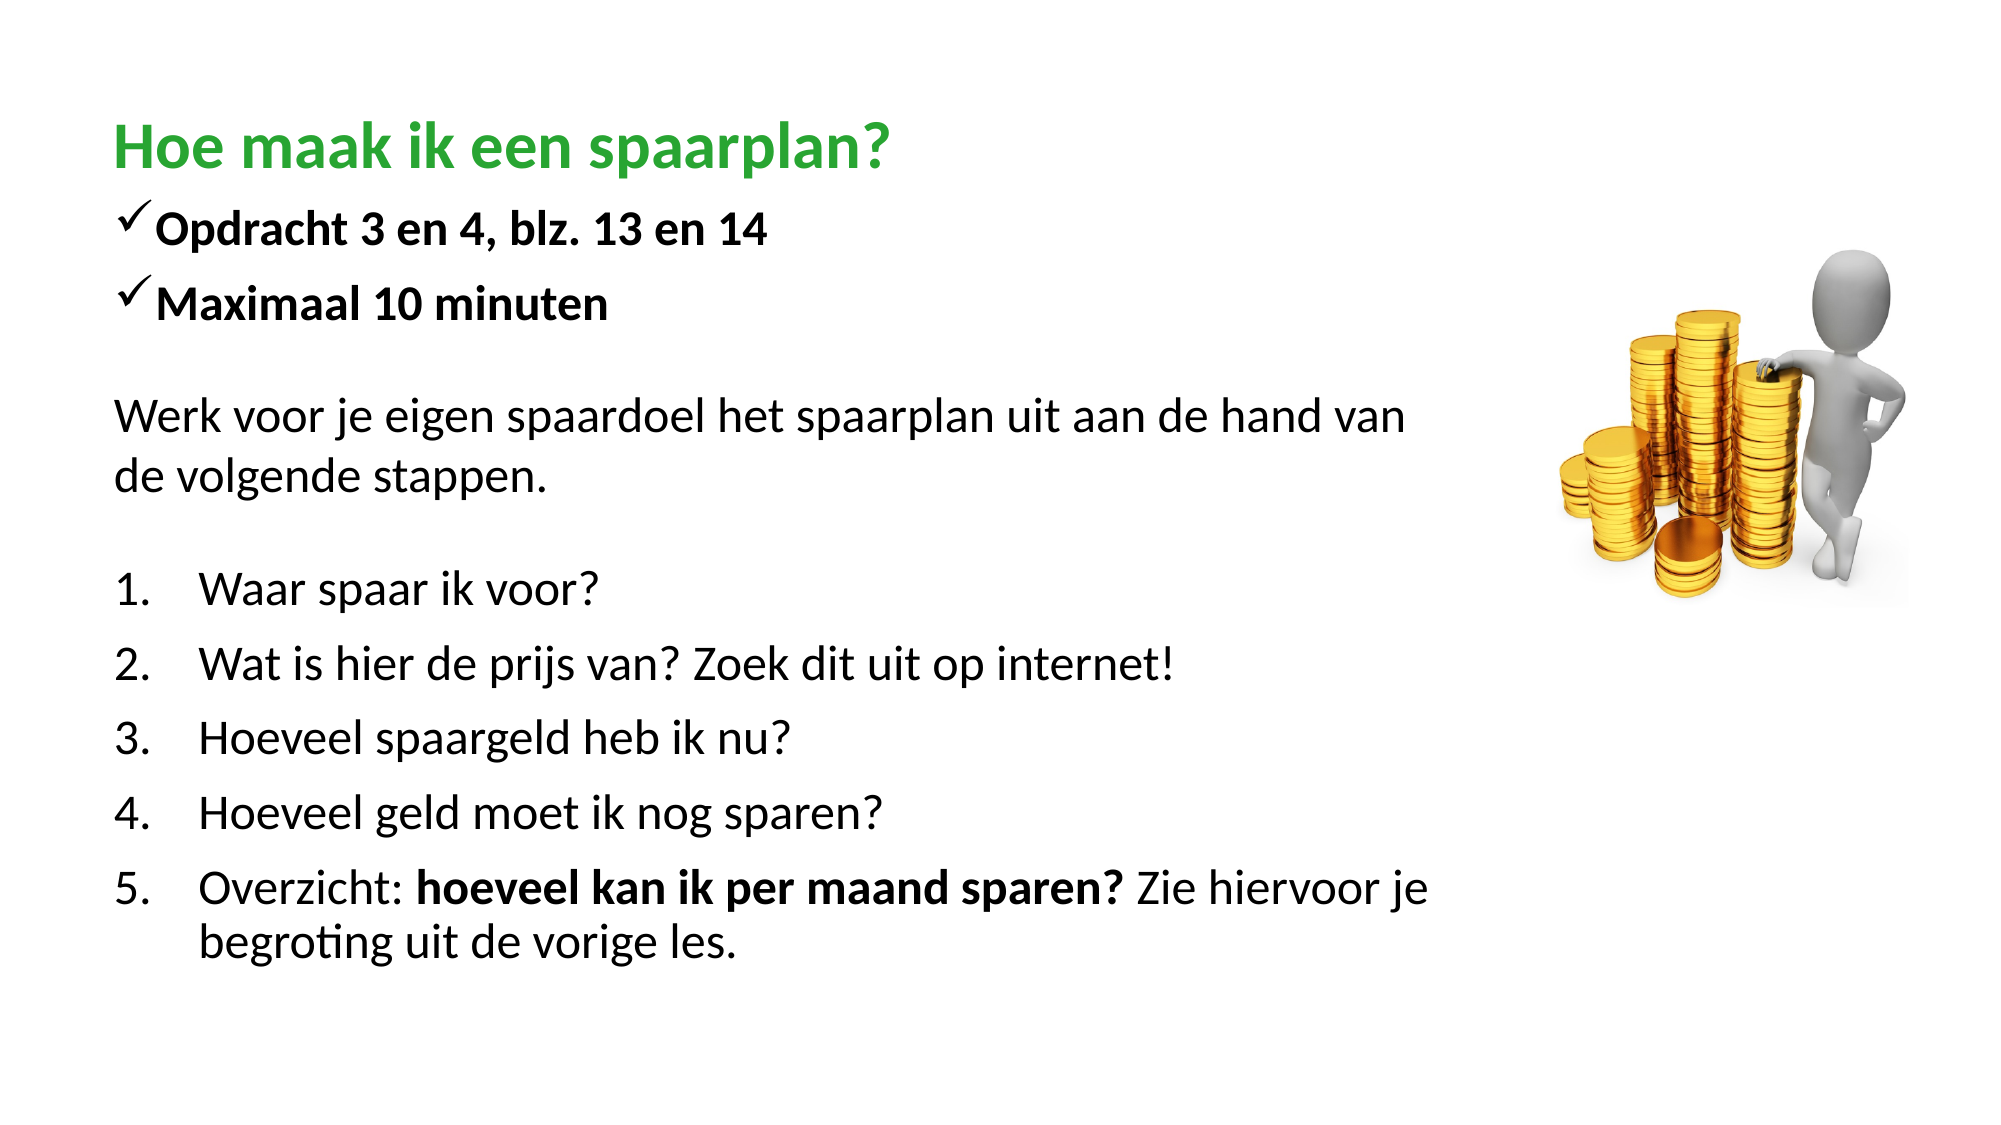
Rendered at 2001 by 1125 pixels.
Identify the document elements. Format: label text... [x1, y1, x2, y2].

list Waar spaar ik voor? Wat is hier de prijs van? Zoek dit uit op internet! Hoeveel spaargeld heb ik nu? Hoeveel geld moet ik nog sparen? Overzicht: hoeveel kan ik per maand sparen? Zie hiervoor je begroting uit de vorige les. [114, 562, 1525, 1064]
text_box Hoe maak ik een spaarplan? Opdracht 3 en 4, blz. 13 en 14 Maximaal 10 minuten [114, 101, 1724, 330]
picture [1551, 235, 1914, 611]
text_box Werk voor je eigen spaardoel het spaarplan uit aan de hand van de volgende stappen. [113, 382, 1442, 503]
